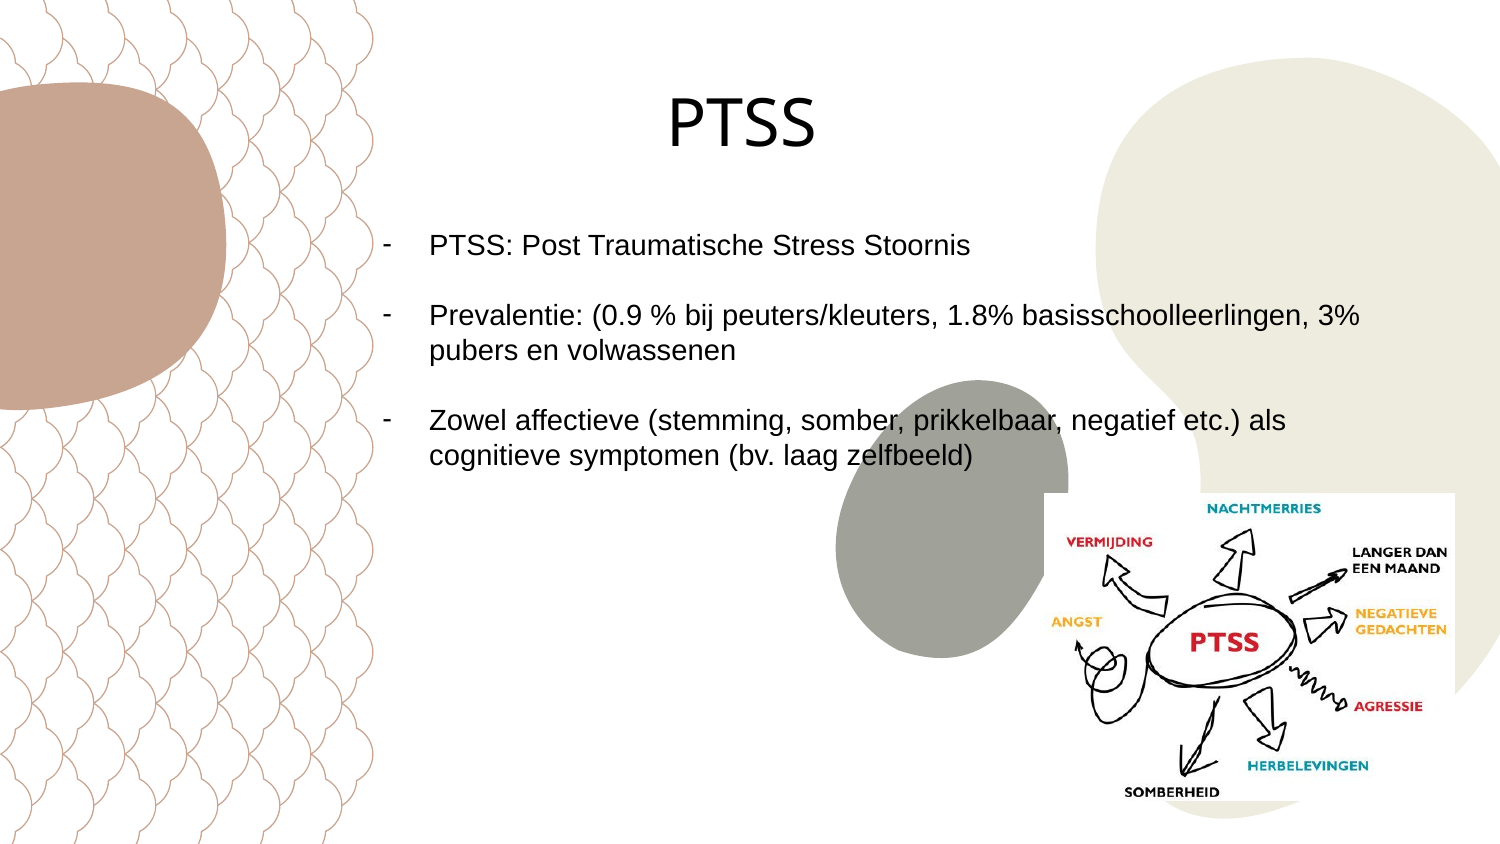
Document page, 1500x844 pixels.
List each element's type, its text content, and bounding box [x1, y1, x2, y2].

text_box PTSS [116, 85, 1383, 175]
text_box PTSS: Post Traumatische Stress Stoornis Prevalentie: (0.9 % bij peuters/kleuters, 1.8% basisschoolleerlingen, 3% pubers en volwassenen Zowel affectieve (stemming, somber, prikkelbaar, negatief etc.) als cognitieve symptomen (bv. laag zelfbeeld) [367, 211, 1415, 776]
picture [1043, 493, 1456, 802]
